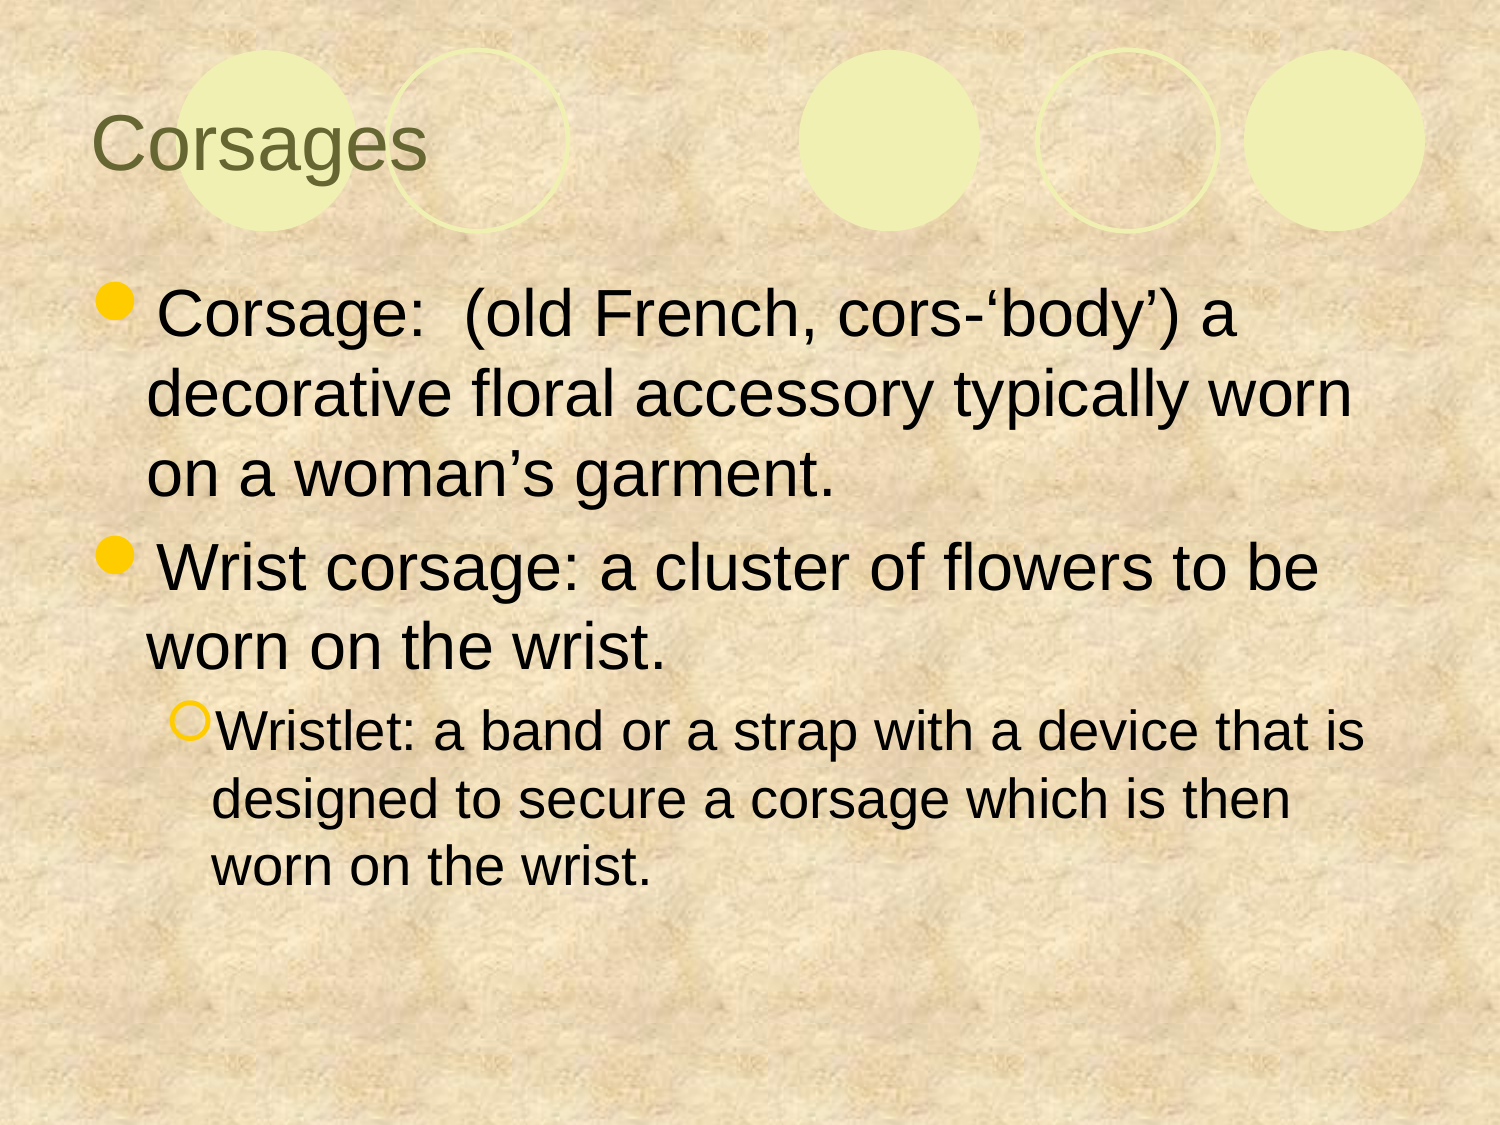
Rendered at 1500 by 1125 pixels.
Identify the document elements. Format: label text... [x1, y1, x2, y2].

list Corsage: (old French, cors-‘body’) a decorative floral accessory typically worn on a woman’s garment. Wrist corsage: a cluster of flowers to be worn on the wrist. Wristlet: a band or a strap with a device that is designed to secure a corsage which is then worn on the wrist. [75, 262, 1425, 1006]
picture [0, 0, 1500, 1125]
title Corsages [75, 45, 1425, 233]
